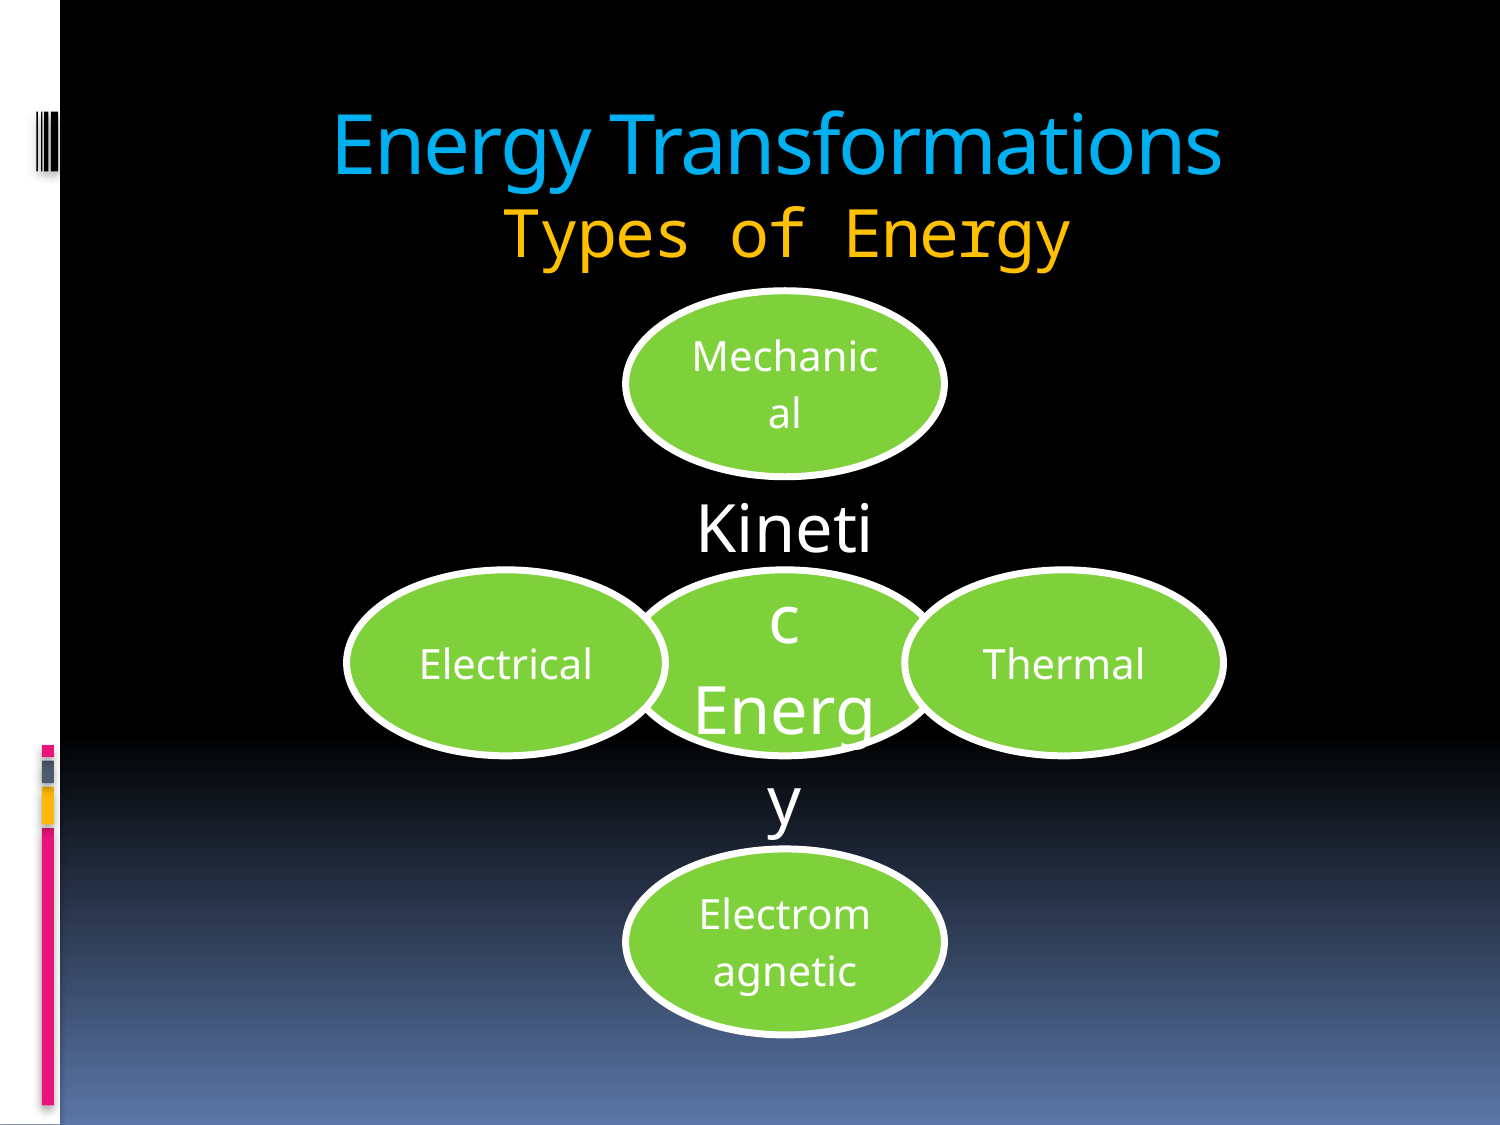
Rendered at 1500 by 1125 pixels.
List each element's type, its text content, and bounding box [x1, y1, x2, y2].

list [147, 290, 1423, 1036]
title Energy Transformations Types of Energy [150, 83, 1425, 234]
